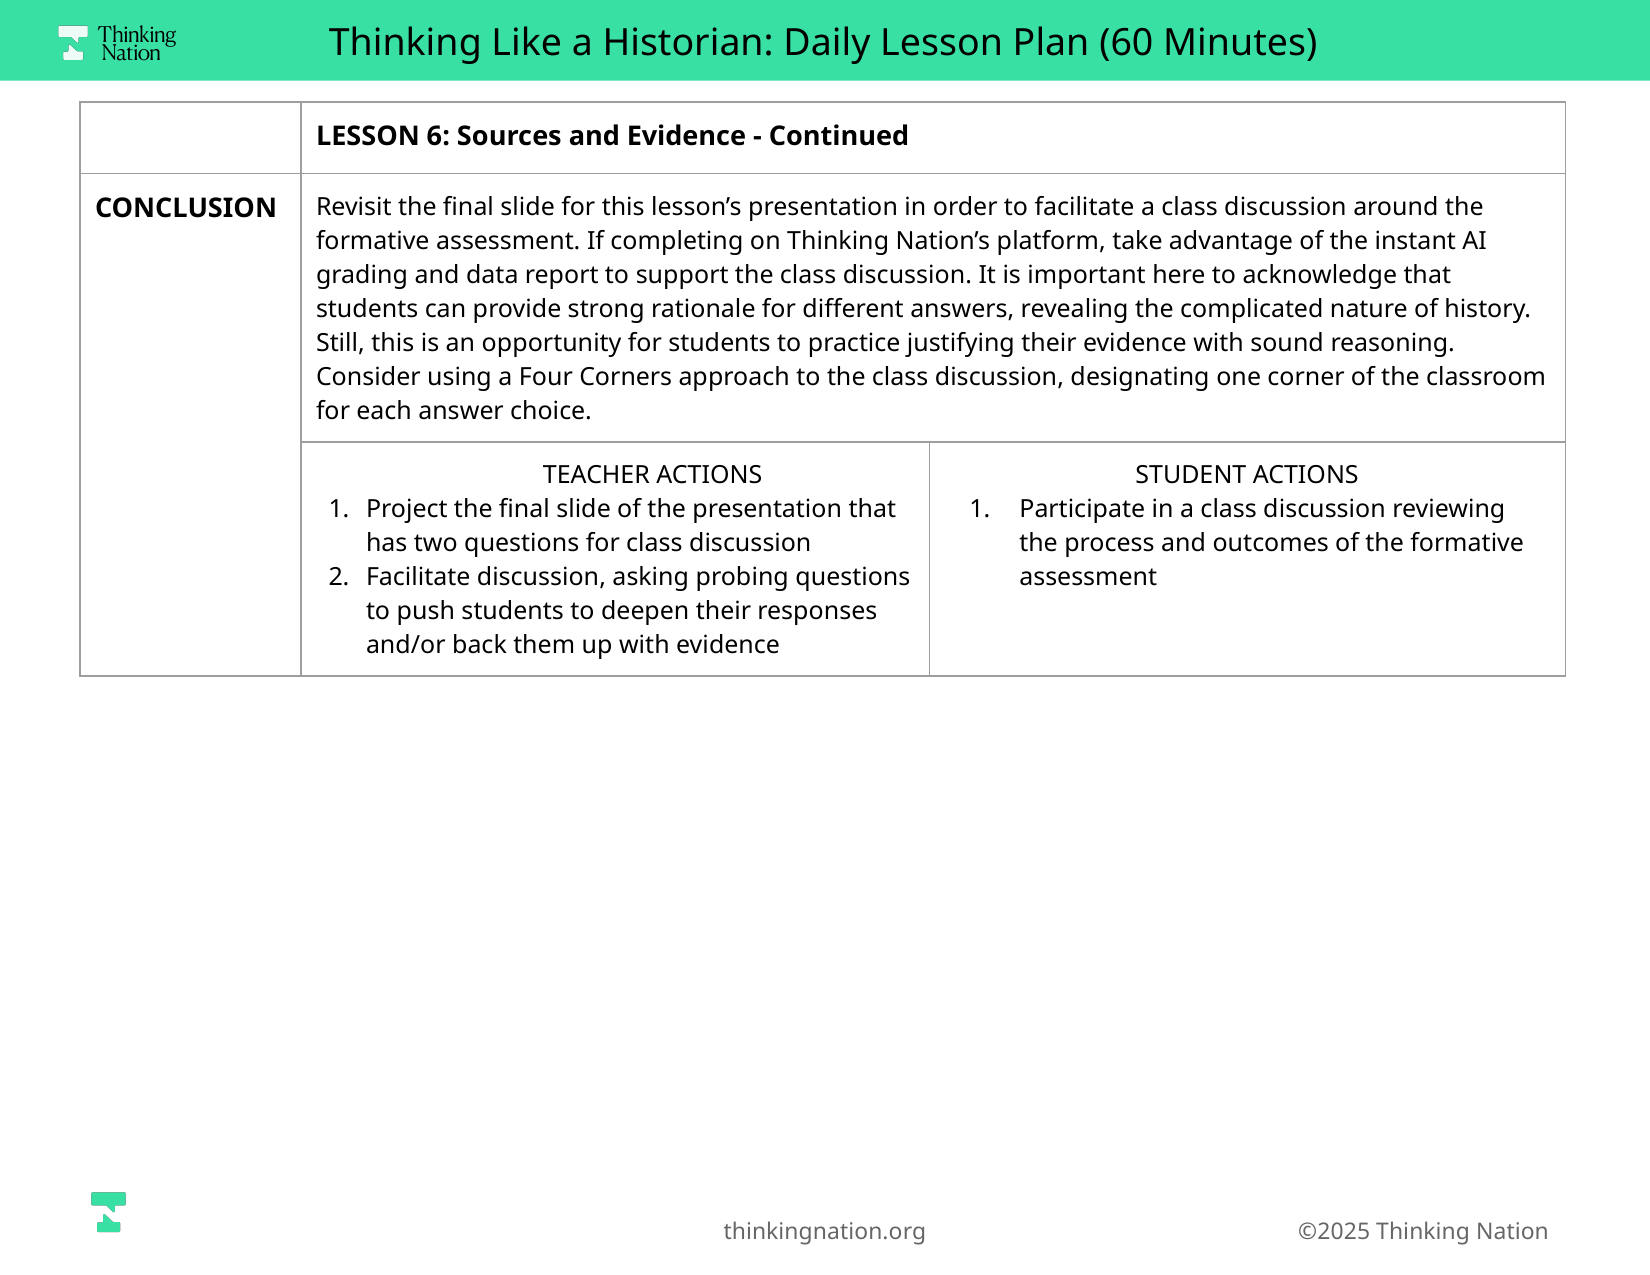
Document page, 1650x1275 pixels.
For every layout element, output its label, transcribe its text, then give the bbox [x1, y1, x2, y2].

text_box ©2025 Thinking Nation [1174, 1200, 1566, 1240]
picture [45, 14, 180, 71]
table_cell STUDENT ACTIONS Participate in a class discussion reviewing the process and outcomes of the formative assessment [930, 443, 1565, 675]
picture [80, 1184, 136, 1240]
text_box Thinking Like a Historian: Daily Lesson Plan (60 Minutes) [0, 0, 1650, 81]
text_box thinkingnation.org [629, 1200, 1021, 1240]
table_cell TEACHER ACTIONS Project the final slide of the presentation that has two questions for class discussion Facilitate discussion, asking probing questions to push students to deepen their responses and/or back them up with evidence [302, 443, 929, 675]
table_cell CONCLUSION [81, 174, 300, 675]
table_header [81, 103, 300, 173]
table_cell Revisit the final slide for this lesson’s presentation in order to facilitate a class discussion around the formative assessment. If completing on Thinking Nation’s platform, take advantage of the instant AI grading and data report to support the class discussion. It is important here to acknowledge that students can provide strong rationale for different answers, revealing the complicated nature of history. Still, this is an opportunity for students to practice justifying their evidence with sound reasoning. Consider using a Four Corners approach to the class discussion, designating one corner of the classroom for each answer choice. [302, 174, 1565, 441]
table_header LESSON 6: Sources and Evidence - Continued [302, 103, 1565, 173]
